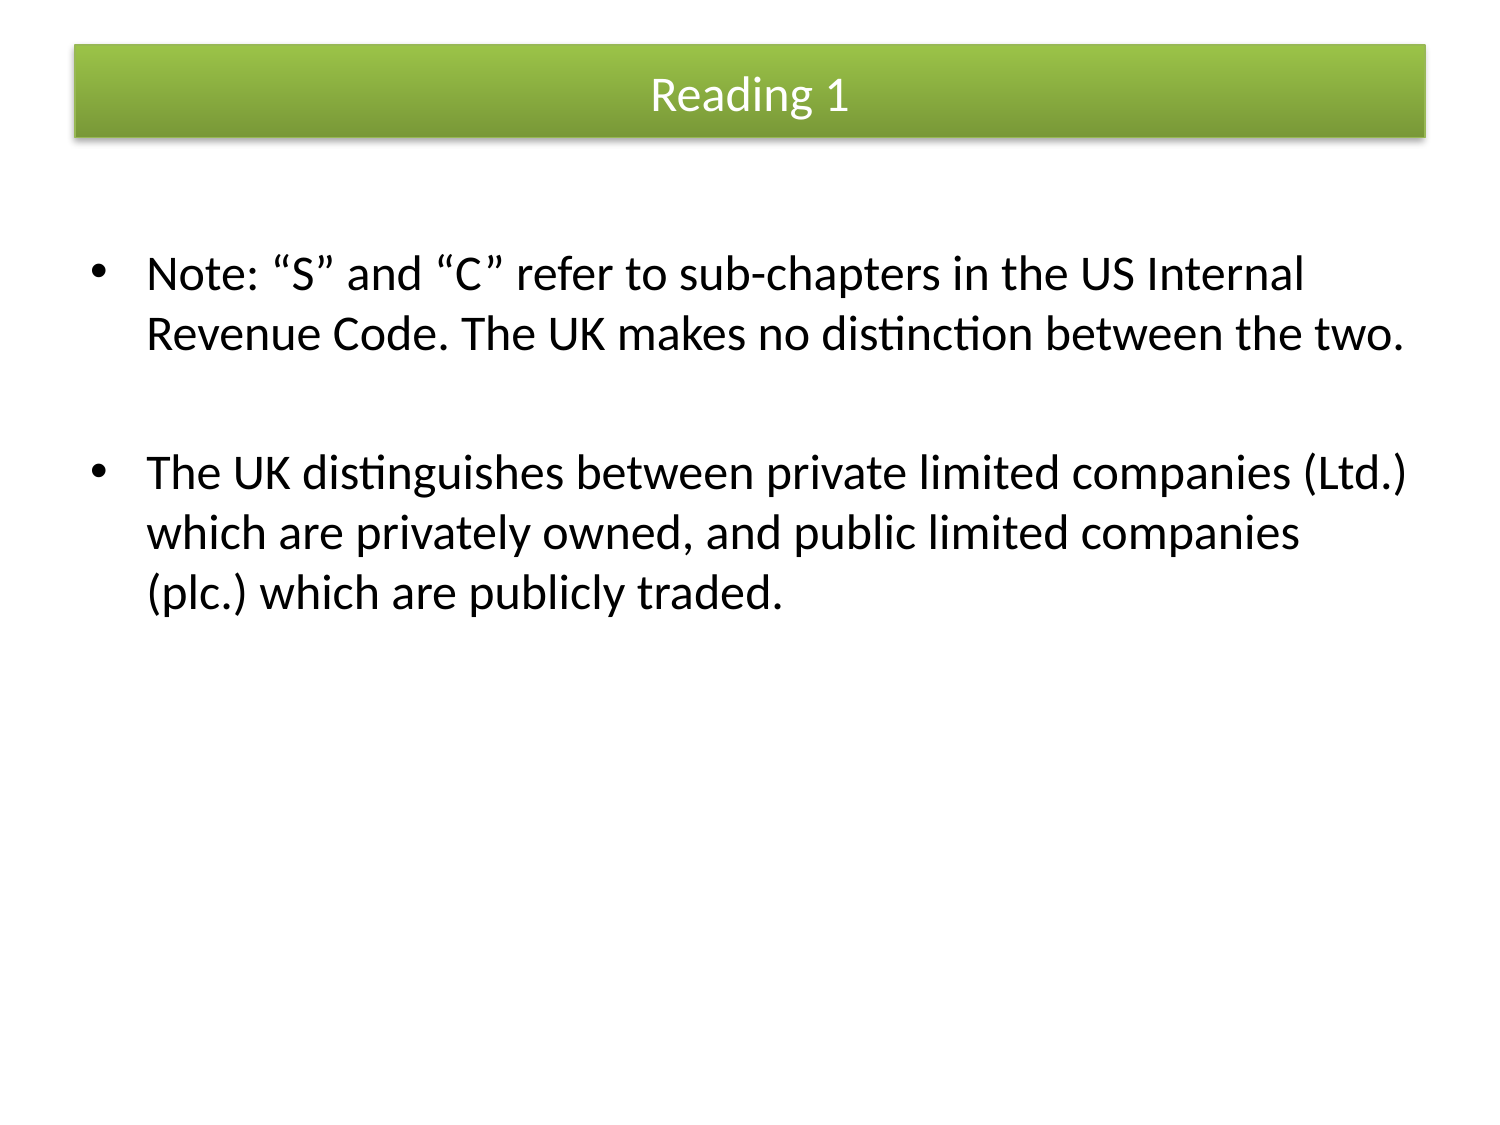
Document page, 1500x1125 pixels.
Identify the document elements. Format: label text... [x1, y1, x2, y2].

title Reading 1 [74, 44, 1426, 138]
list Note: “S” and “C” refer to sub-chapters in the US Internal Revenue Code. The UK makes no distinction between the two. The UK distinguishes between private limited companies (Ltd.) which are privately owned, and public limited companies (plc.) which are publicly traded. [75, 162, 1425, 1005]
